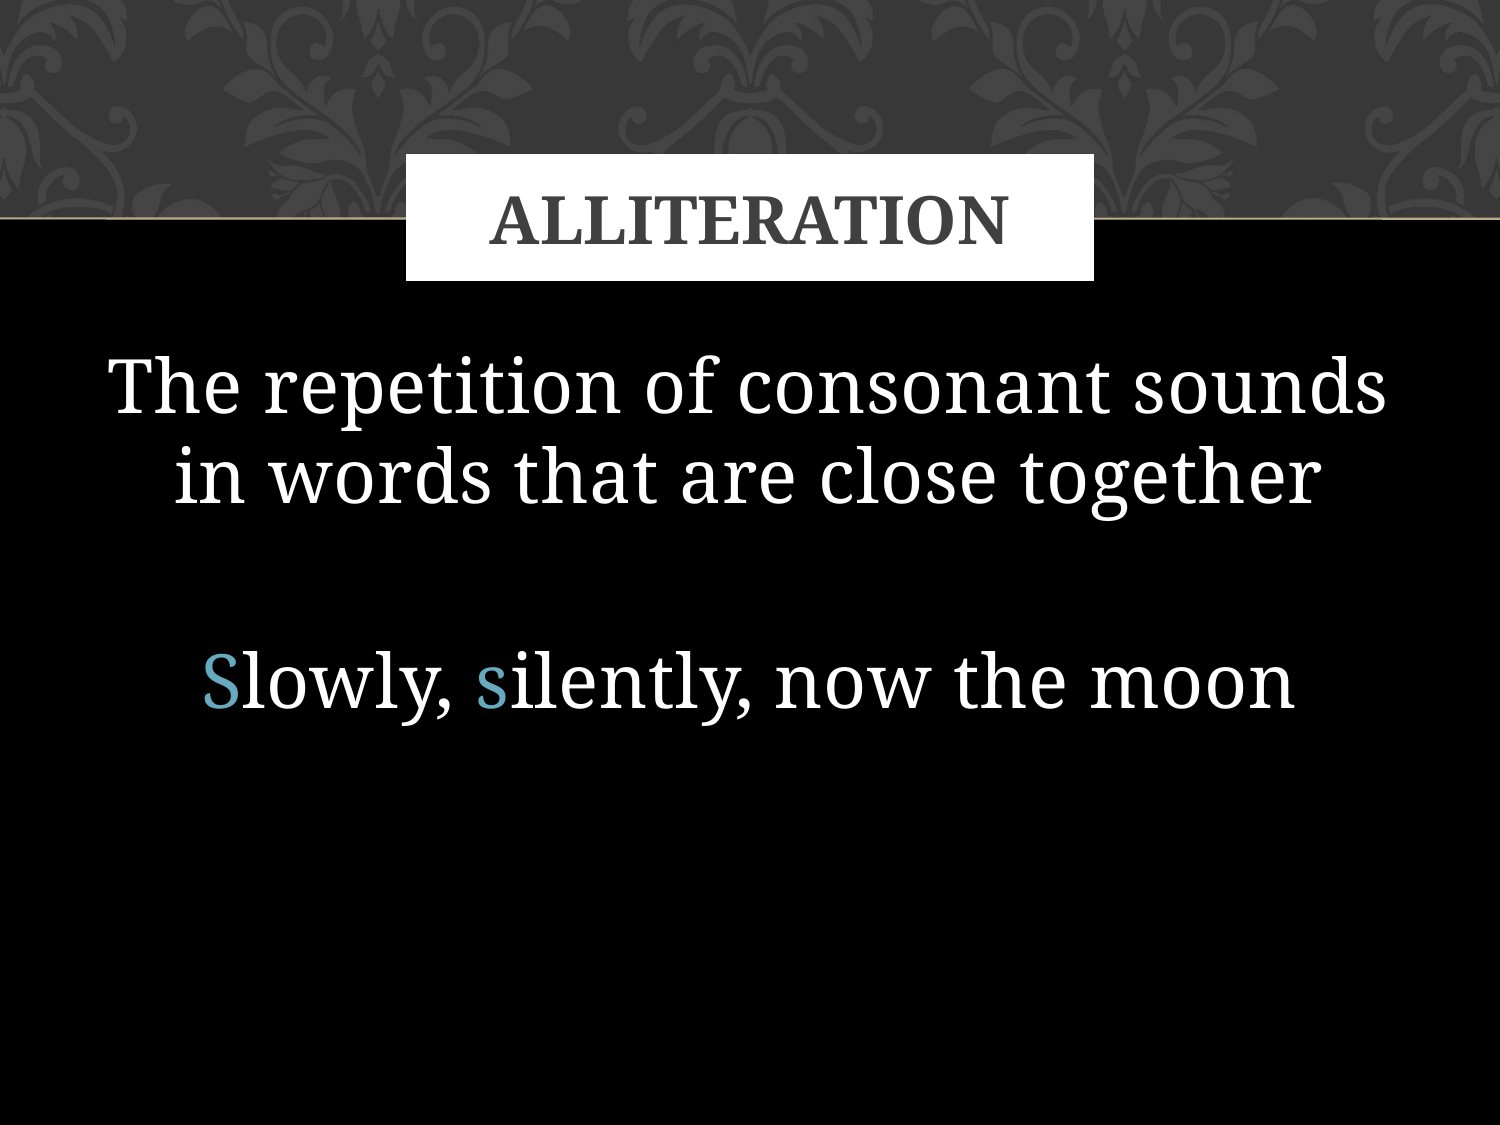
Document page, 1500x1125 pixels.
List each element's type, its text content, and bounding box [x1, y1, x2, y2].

list The repetition of consonant sounds in words that are close together Slowly, silently, now the moon [75, 331, 1425, 1007]
title ALLITERATION [406, 154, 1094, 281]
